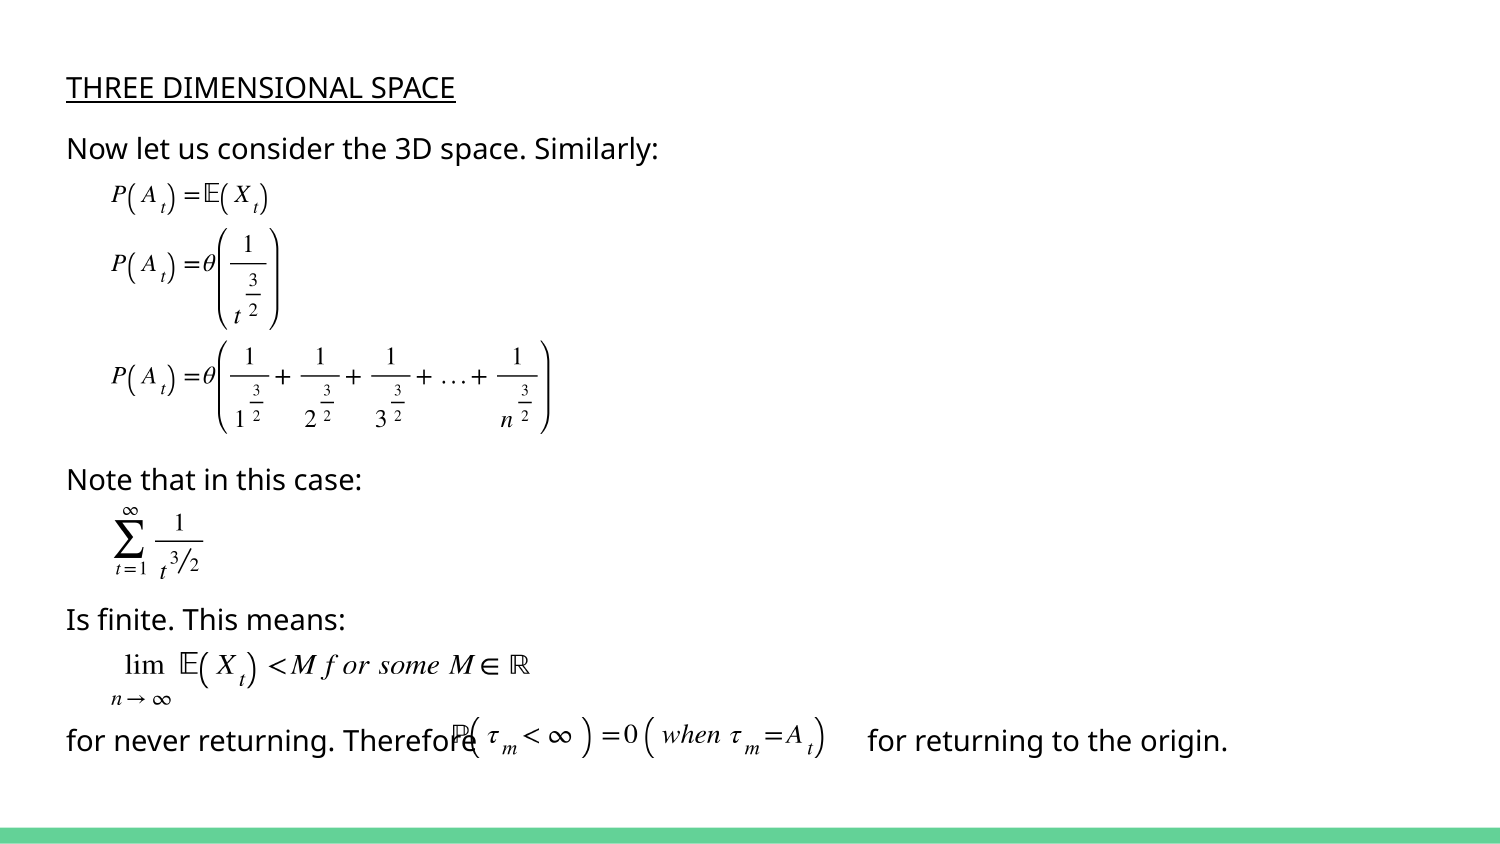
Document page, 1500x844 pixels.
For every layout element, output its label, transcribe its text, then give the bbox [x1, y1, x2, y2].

picture [111, 183, 551, 434]
list THREE DIMENSIONAL SPACE Now let us consider the 3D space. Similarly: Note that in this case: Is finite. This means: for never returning. Therefore for returning to the origin. [51, 49, 1449, 803]
picture [450, 717, 831, 759]
picture [111, 507, 206, 579]
picture [111, 652, 531, 706]
